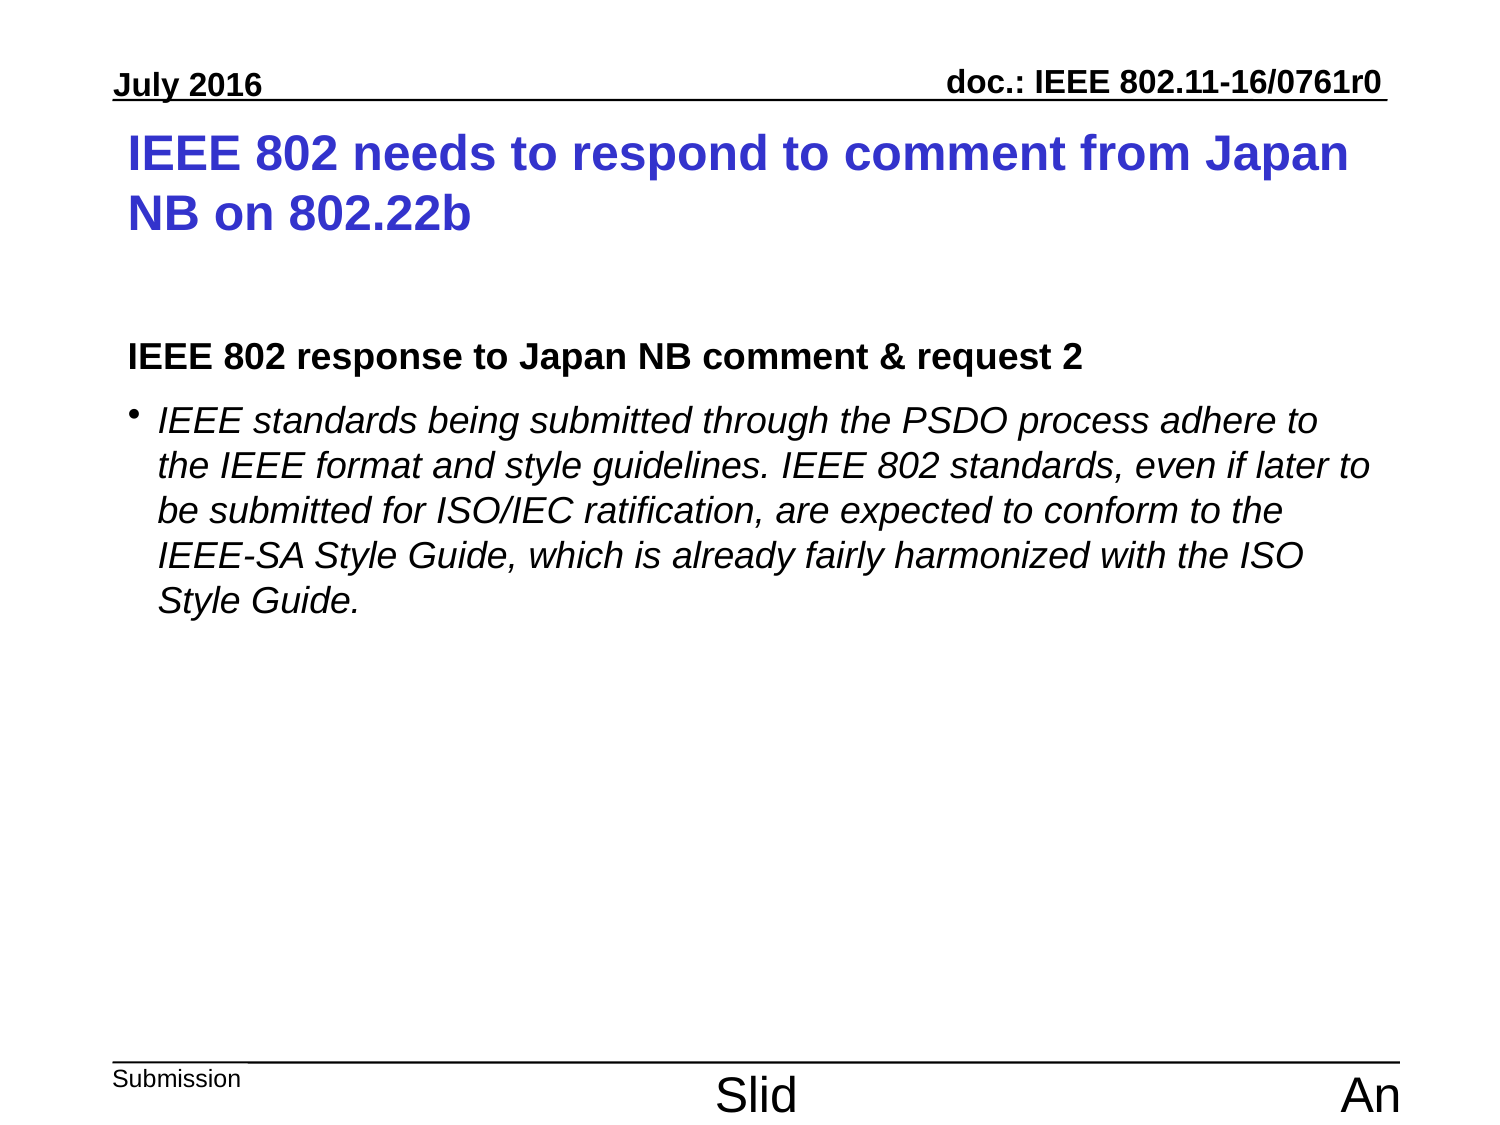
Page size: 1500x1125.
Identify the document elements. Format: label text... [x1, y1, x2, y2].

slide_number Slide 15 [709, 1061, 803, 1093]
footer Andrew Myles, Cisco [1320, 1061, 1402, 1093]
list IEEE 802 response to Japan NB comment & request 2 IEEE standards being submitted through the PSDO process adhere to the IEEE format and style guidelines. IEEE 802 standards, even if later to be submitted for ISO/IEC ratification, are expected to conform to the IEEE-SA Style Guide, which is already fairly harmonized with the ISO Style Guide. [112, 324, 1388, 1000]
title IEEE 802 needs to respond to comment from Japan NB on 802.22b [112, 112, 1388, 288]
